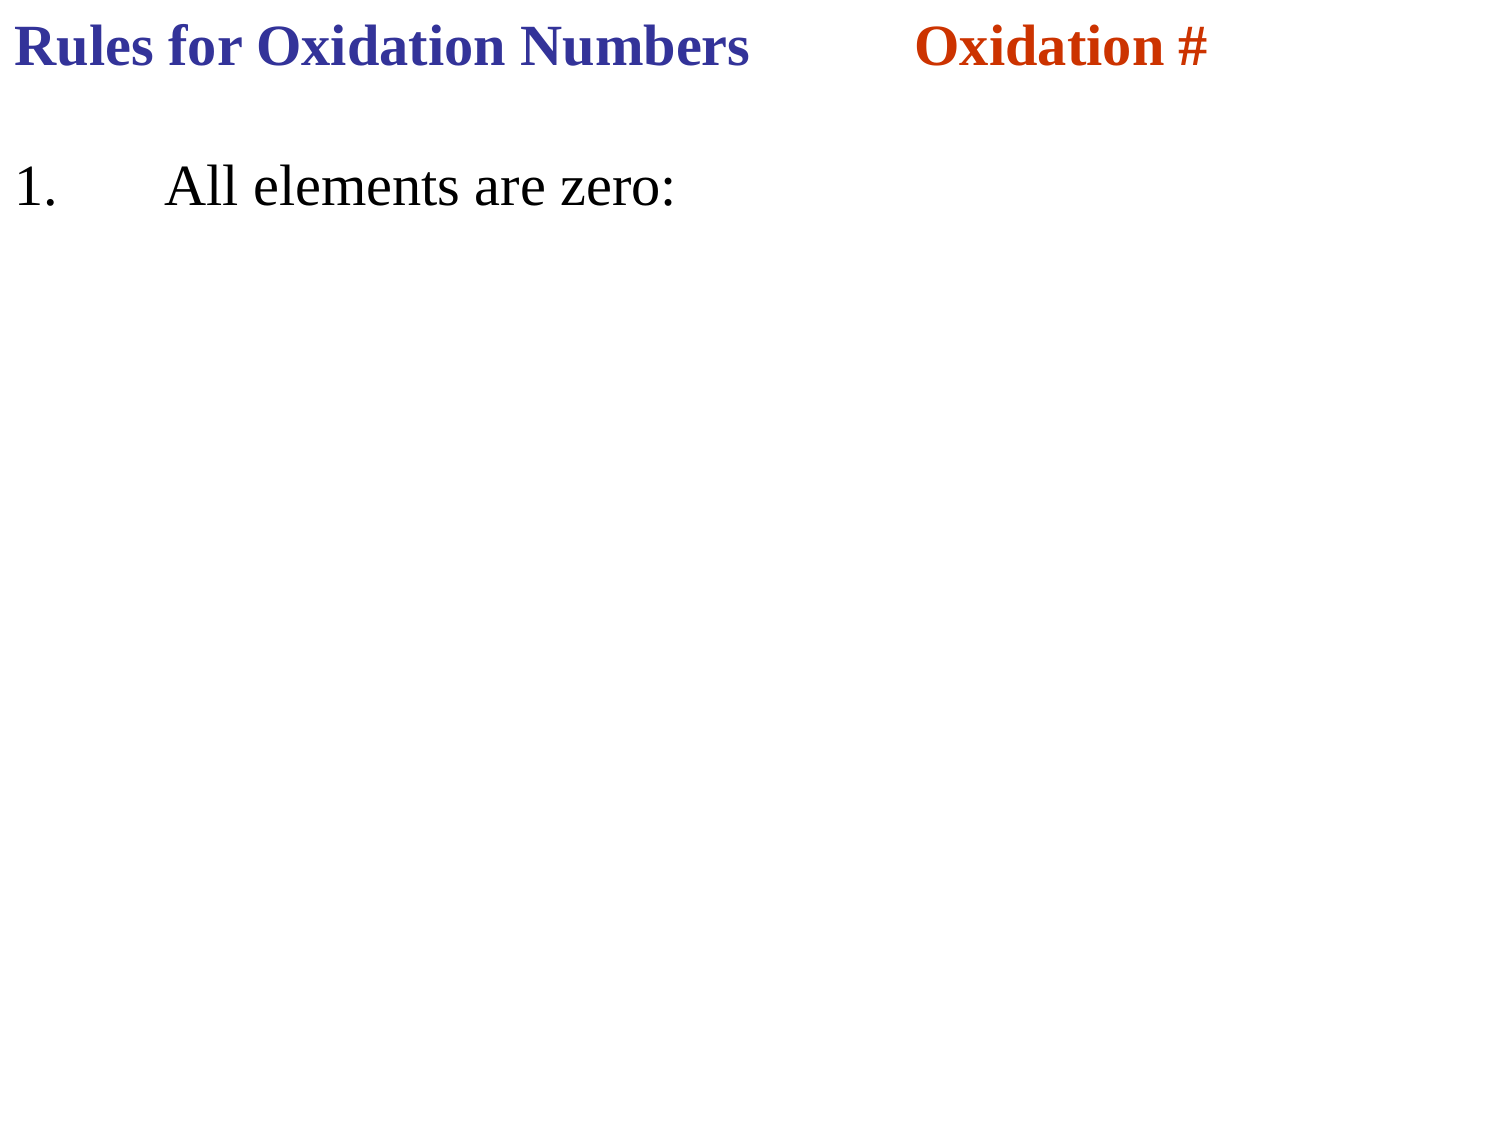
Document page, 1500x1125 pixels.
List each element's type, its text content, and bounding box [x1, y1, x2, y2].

text_box Rules for Oxidation Numbers Oxidation # 1. All elements are zero: [0, 0, 1500, 505]
